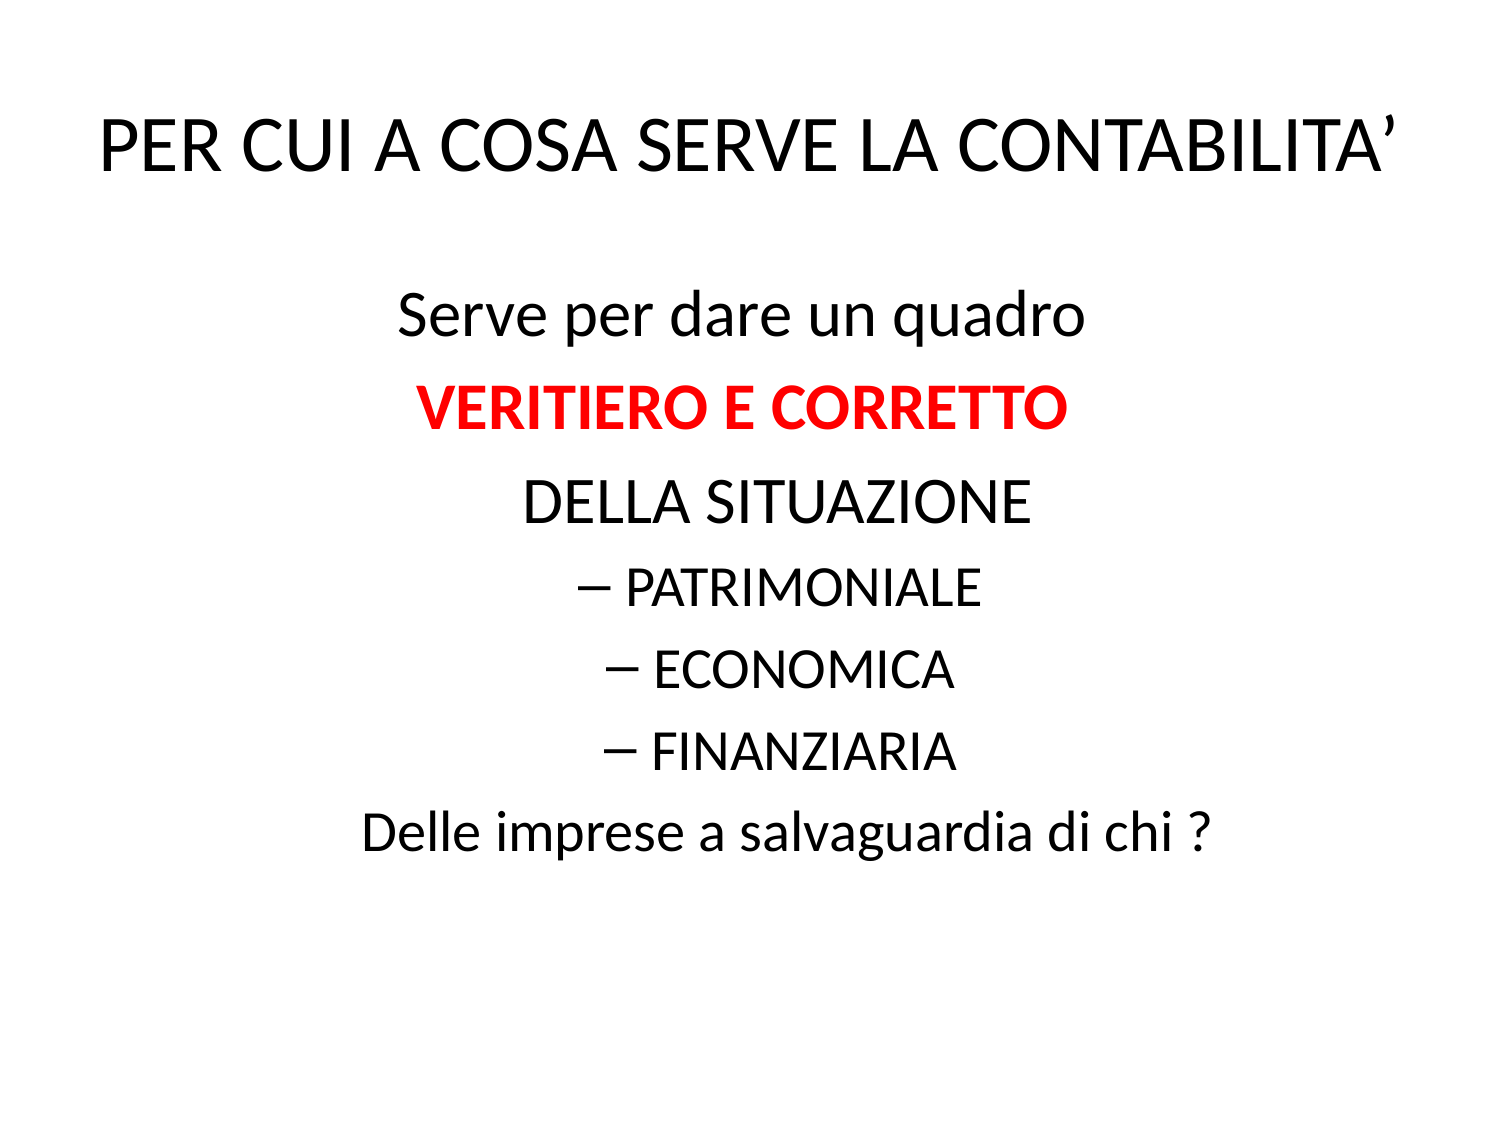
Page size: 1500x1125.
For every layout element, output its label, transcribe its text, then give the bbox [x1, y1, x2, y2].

title PER CUI A COSA SERVE LA CONTABILITA’ [75, 45, 1425, 233]
list Serve per dare un quadro VERITIERO E CORRETTO DELLA SITUAZIONE PATRIMONIALE ECONOMICA FINANZIARIA Delle imprese a salvaguardia di chi ? [75, 262, 1425, 1005]
